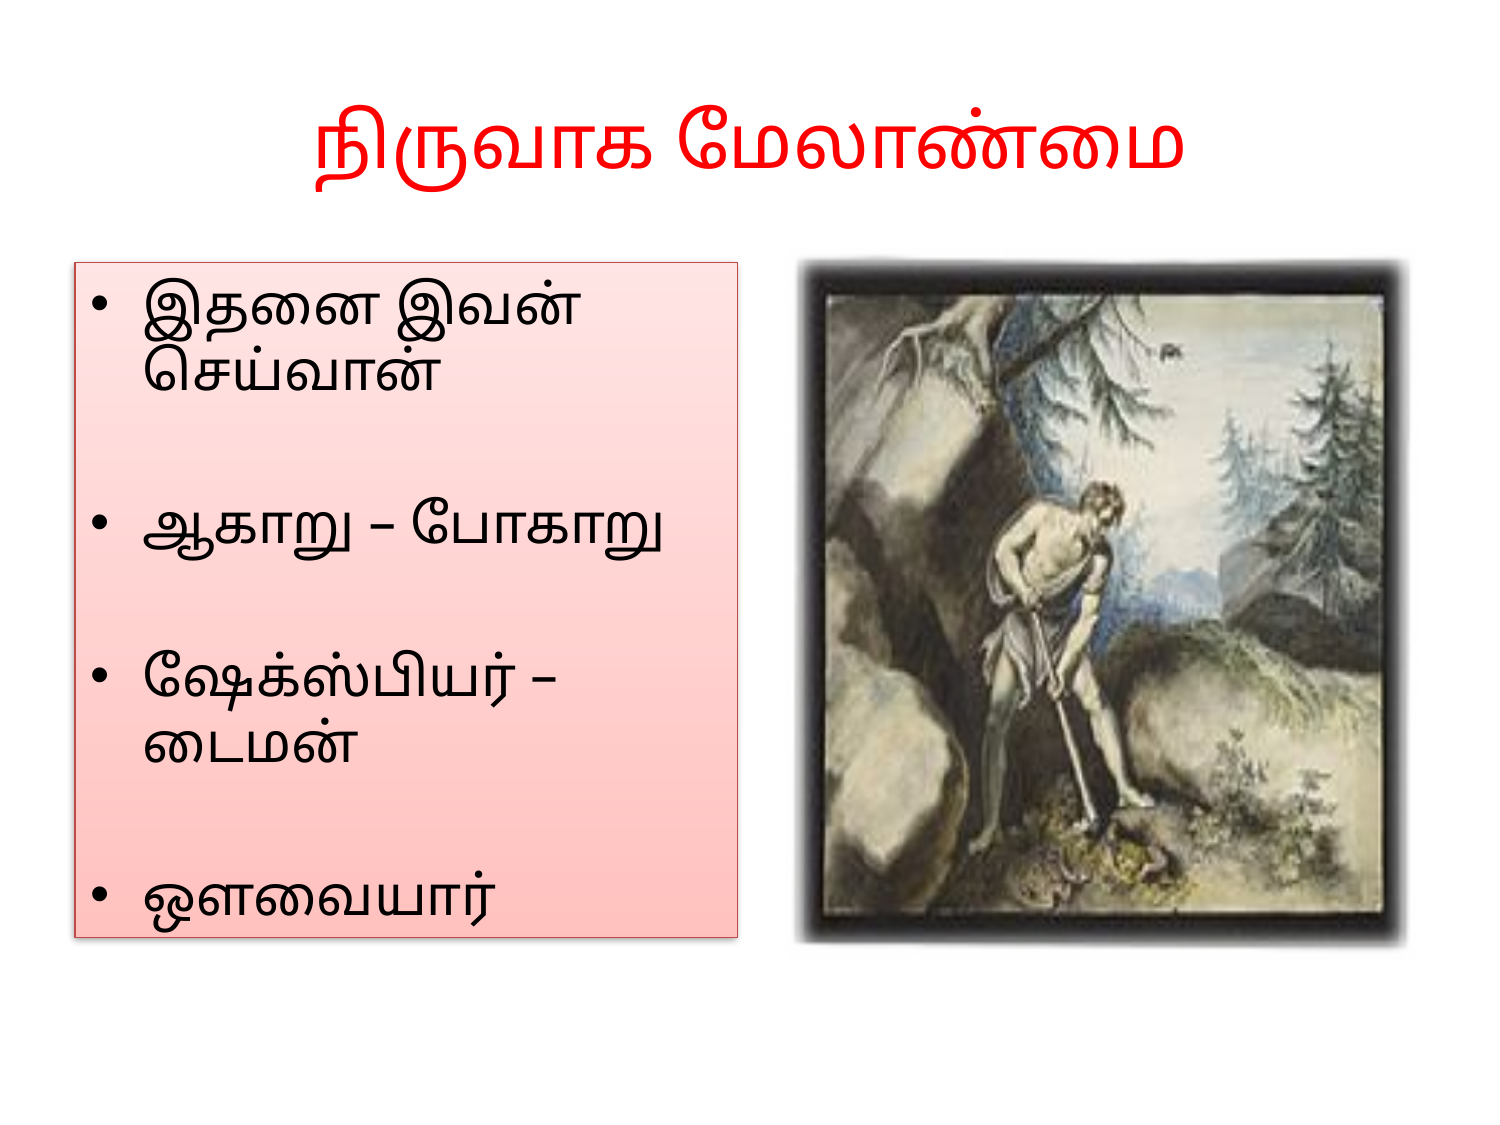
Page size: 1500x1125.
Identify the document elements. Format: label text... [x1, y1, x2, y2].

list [784, 245, 1419, 962]
list இதனை இவன் செய்வான் ஆகாறு – போகாறு ஷேக்ஸ்பியர் – டைமன் ஔவையார் [74, 262, 738, 938]
title நிருவாக மேலாண்மை [75, 45, 1425, 233]
